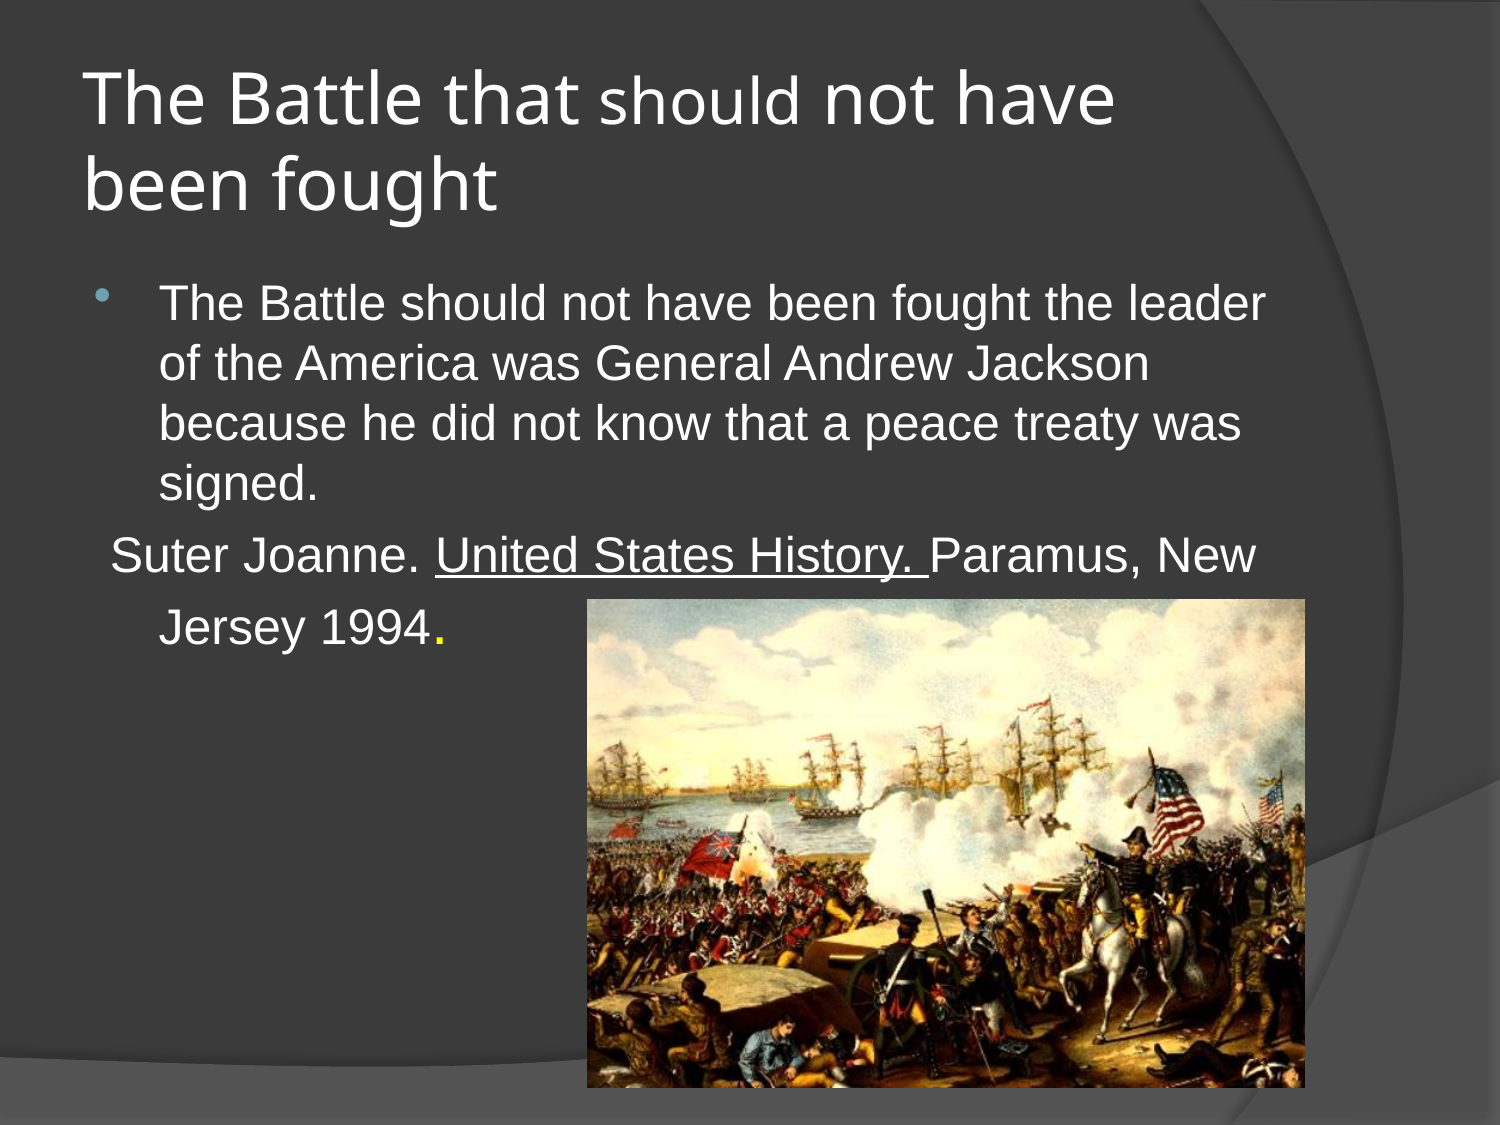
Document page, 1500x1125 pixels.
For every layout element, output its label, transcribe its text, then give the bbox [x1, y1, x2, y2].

title The Battle that should not have been fought [75, 45, 1300, 233]
list The Battle should not have been fought the leader of the America was General Andrew Jackson because he did not know that a peace treaty was signed. Suter Joanne. United States History. Paramus, New Jersey 1994. [75, 262, 1300, 1005]
picture [587, 599, 1305, 1088]
